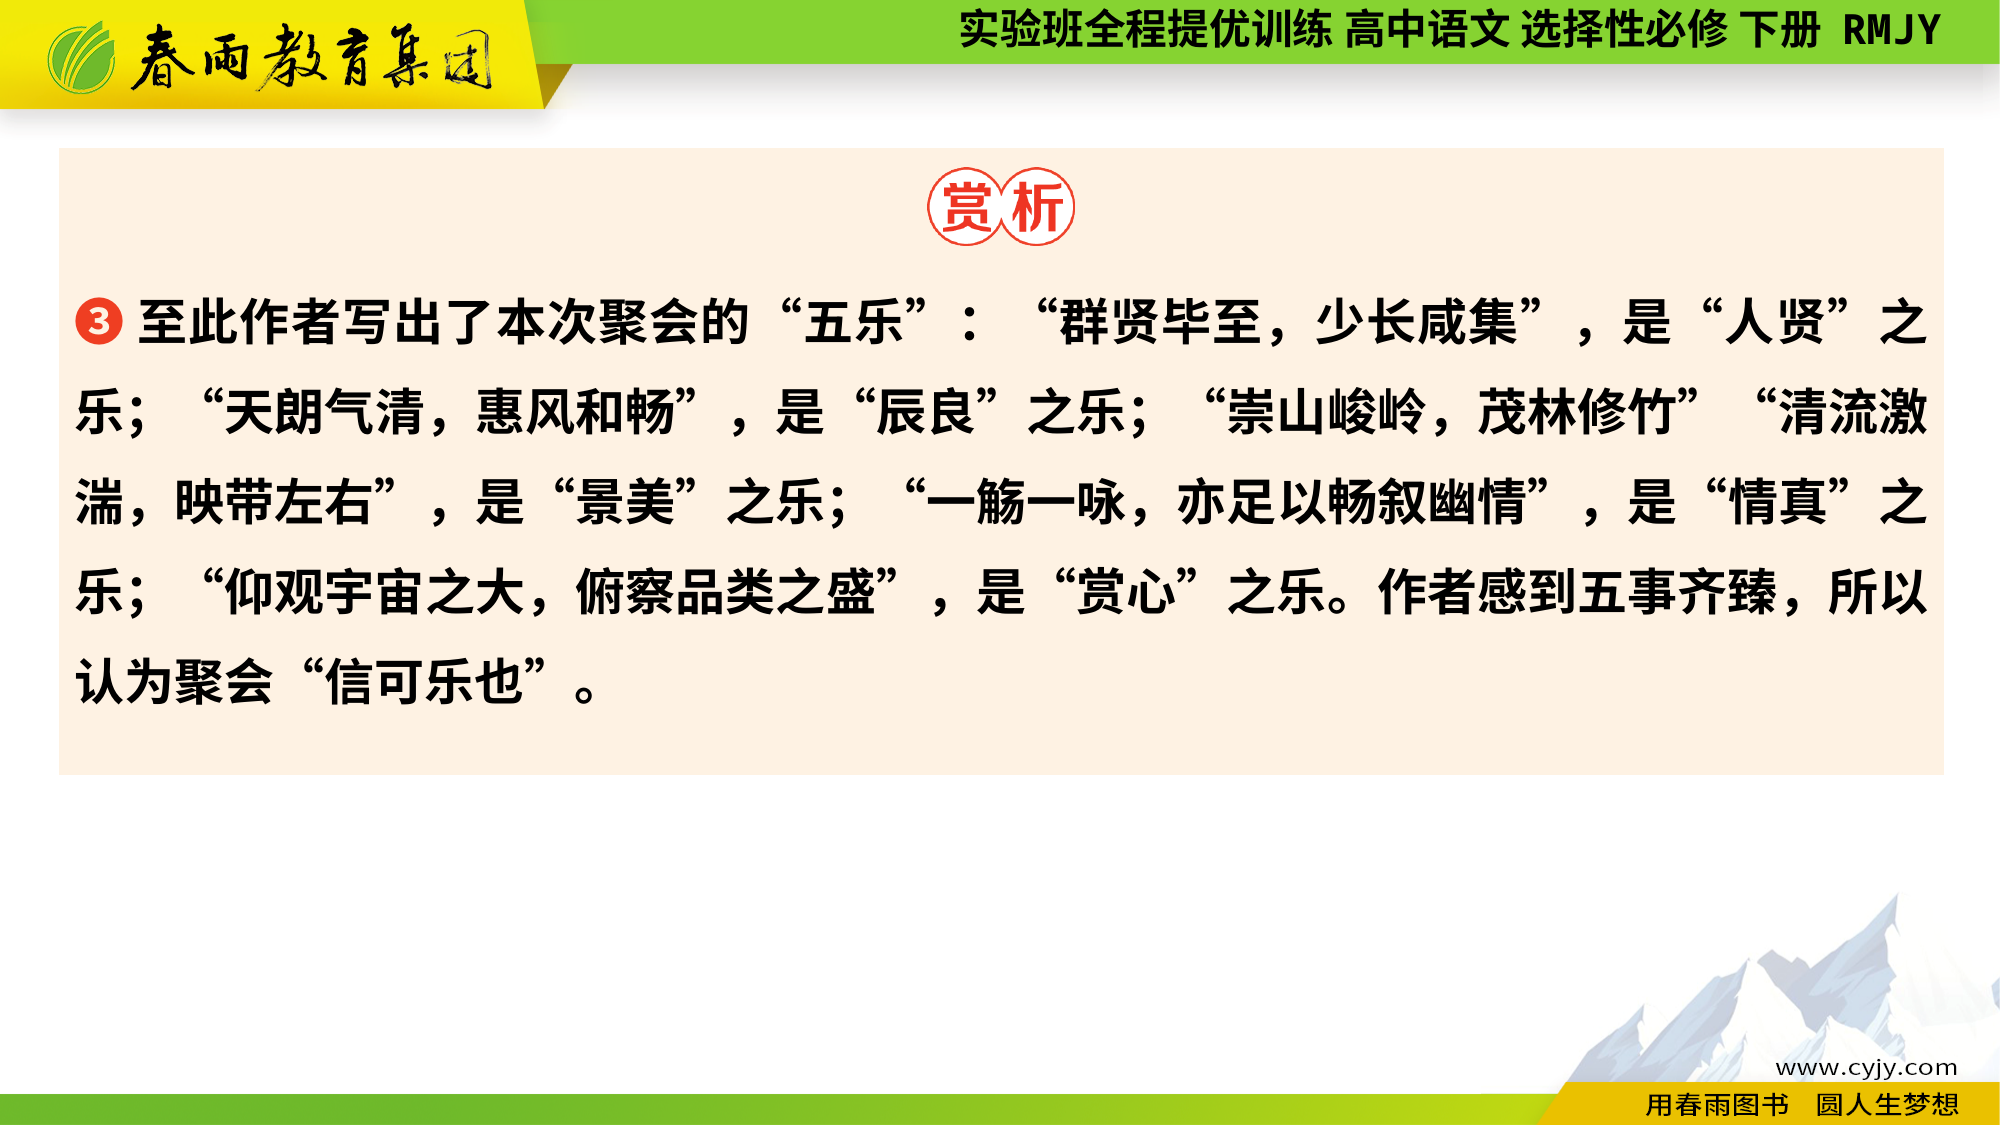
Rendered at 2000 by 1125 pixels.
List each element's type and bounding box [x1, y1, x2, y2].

text_box [58, 148, 1944, 776]
picture [0, 0, 2000, 1125]
